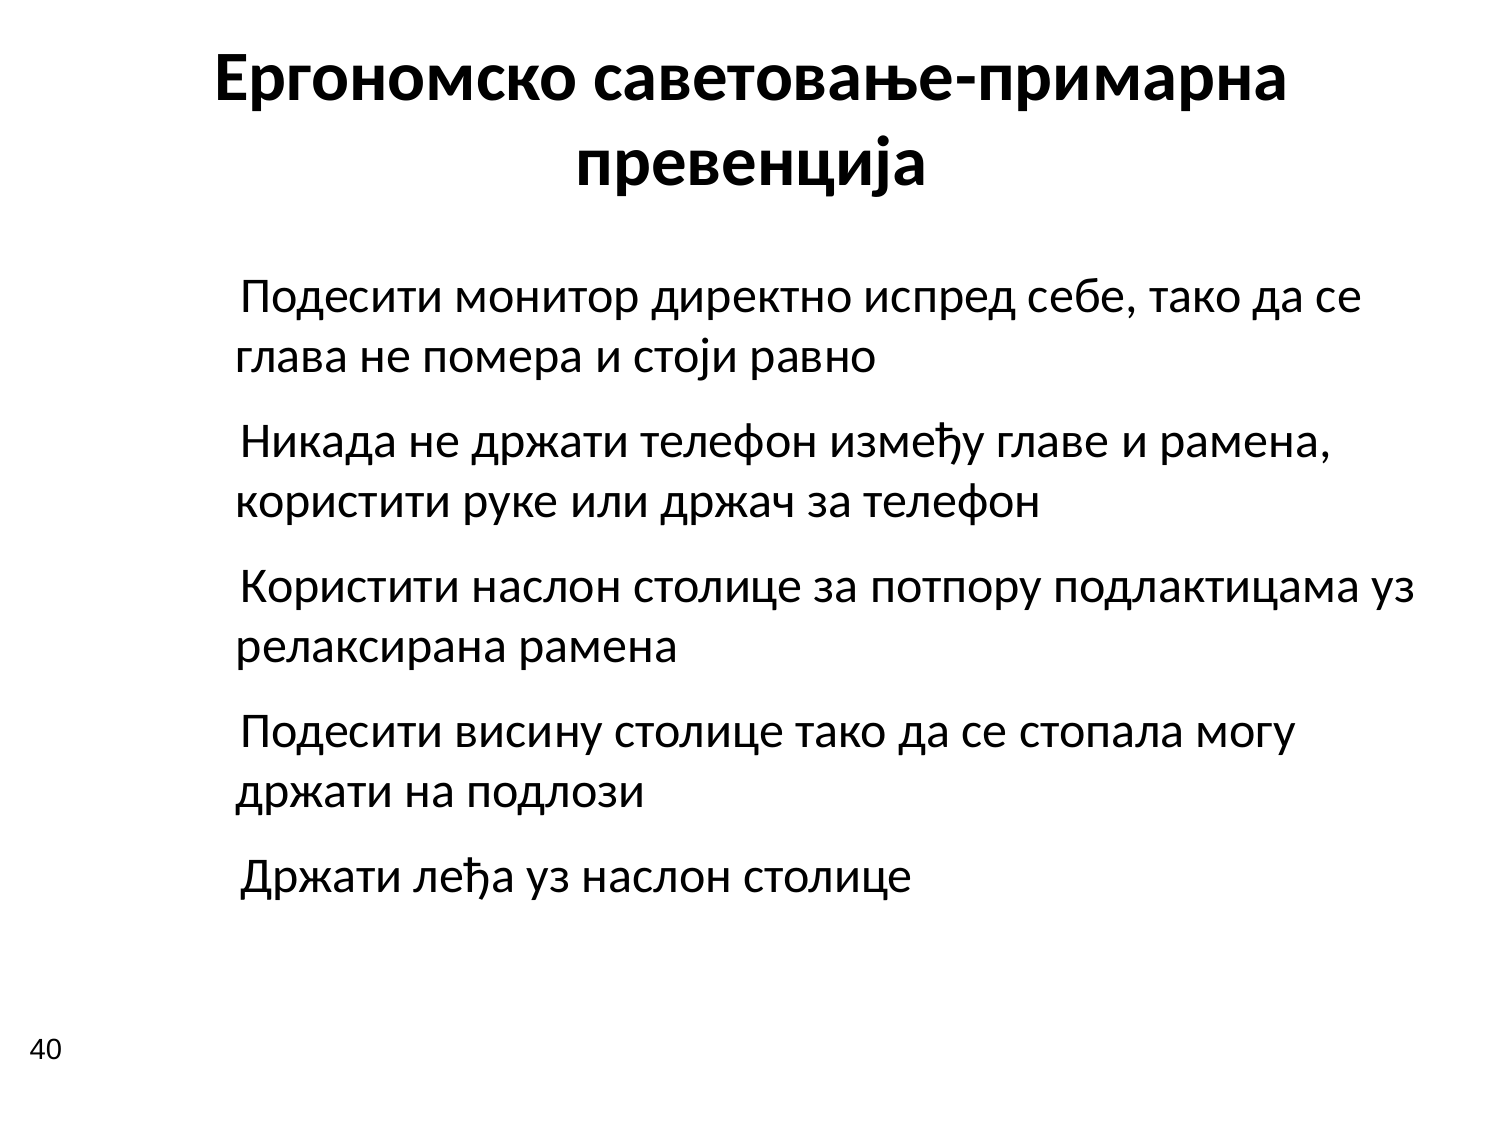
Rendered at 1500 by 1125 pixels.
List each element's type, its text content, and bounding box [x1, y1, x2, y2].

slide_number 40 [4, 1023, 78, 1102]
title Ергономско саветовање-примарна превенција [76, 89, 1428, 208]
list Подесити монитор директно испред себе, тако да се глава не помера и стоји равно Никада не држати телефон између главе и рамена, користити руке или држач за телефон Користити наслон столице за потпору подлактицама уз релаксирана рамена Подесити висину столице тако да се стопала могу држати на подлози Држати леђа уз наслон столице [175, 255, 1448, 1038]
